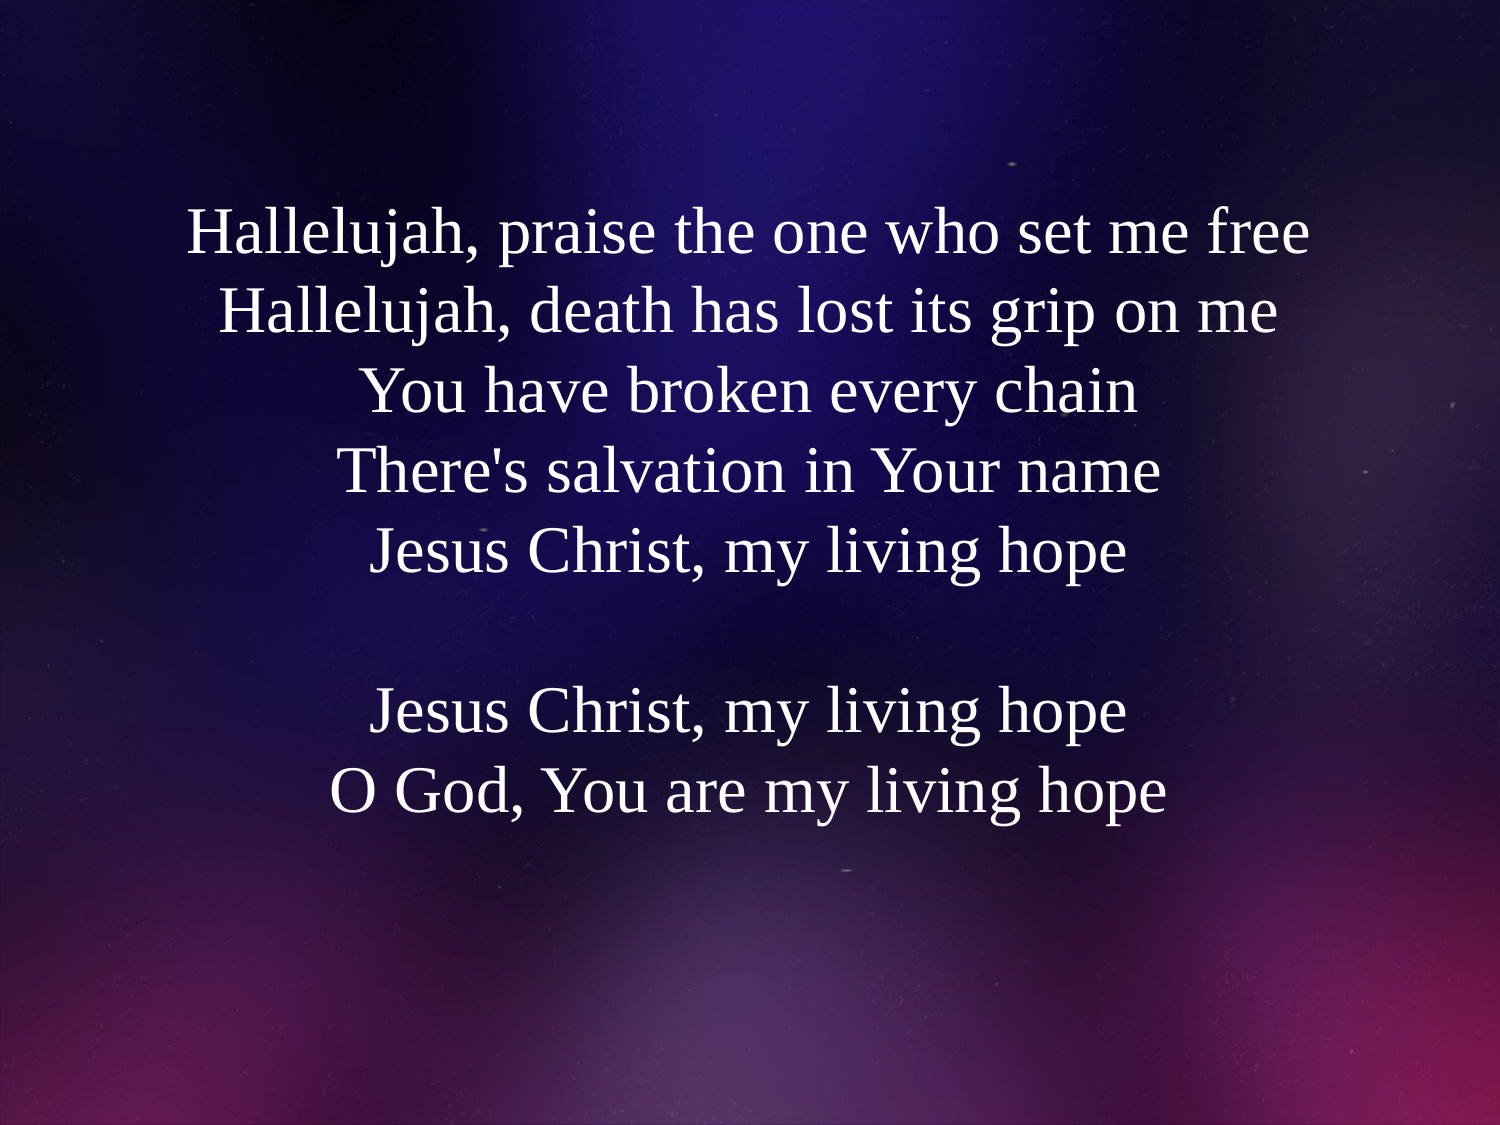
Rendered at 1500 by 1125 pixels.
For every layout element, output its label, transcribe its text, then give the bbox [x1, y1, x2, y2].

picture [0, 0, 1500, 1125]
title Hallelujah, praise the one who set me free Hallelujah, death has lost its grip on me You have broken every chain There's salvation in Your name Jesus Christ, my living hope Jesus Christ, my living hope O God, You are my living hope [62, 412, 1438, 600]
